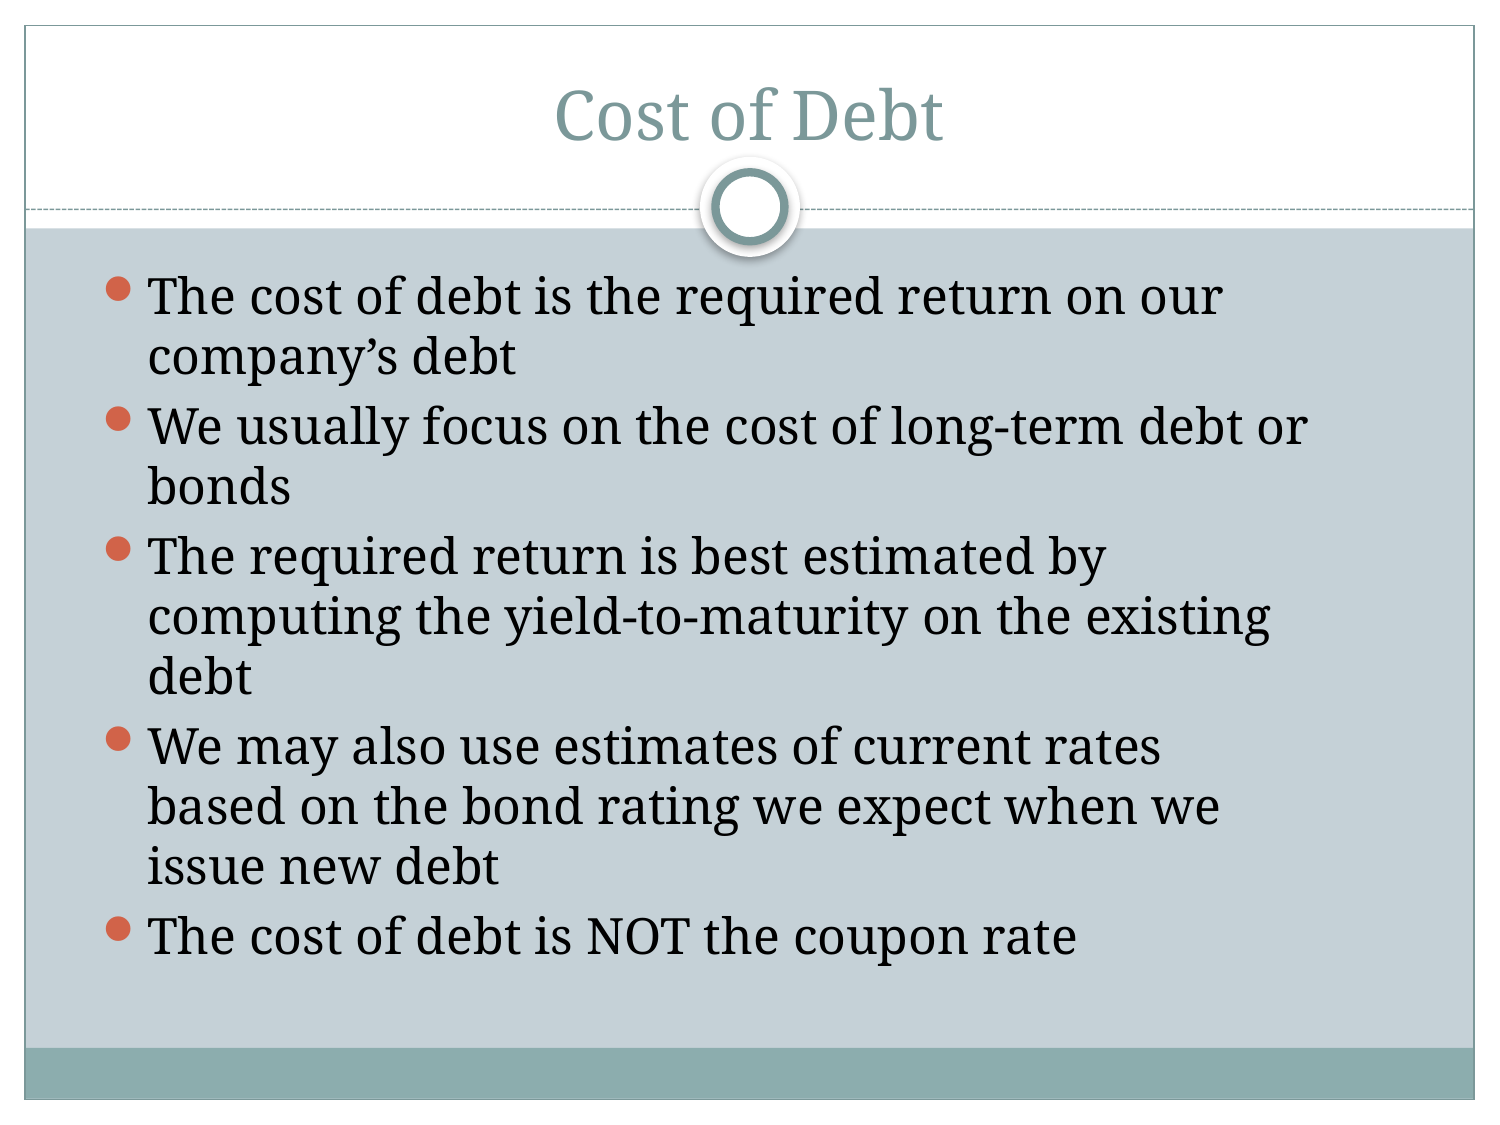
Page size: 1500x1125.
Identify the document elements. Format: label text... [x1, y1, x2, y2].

list The cost of debt is the required return on our company’s debt We usually focus on the cost of long-term debt or bonds The required return is best estimated by computing the yield-to-maturity on the existing debt We may also use estimates of current rates based on the bond rating we expect when we issue new debt The cost of debt is NOT the coupon rate [87, 256, 1325, 1000]
title Cost of Debt [49, 37, 1450, 162]
